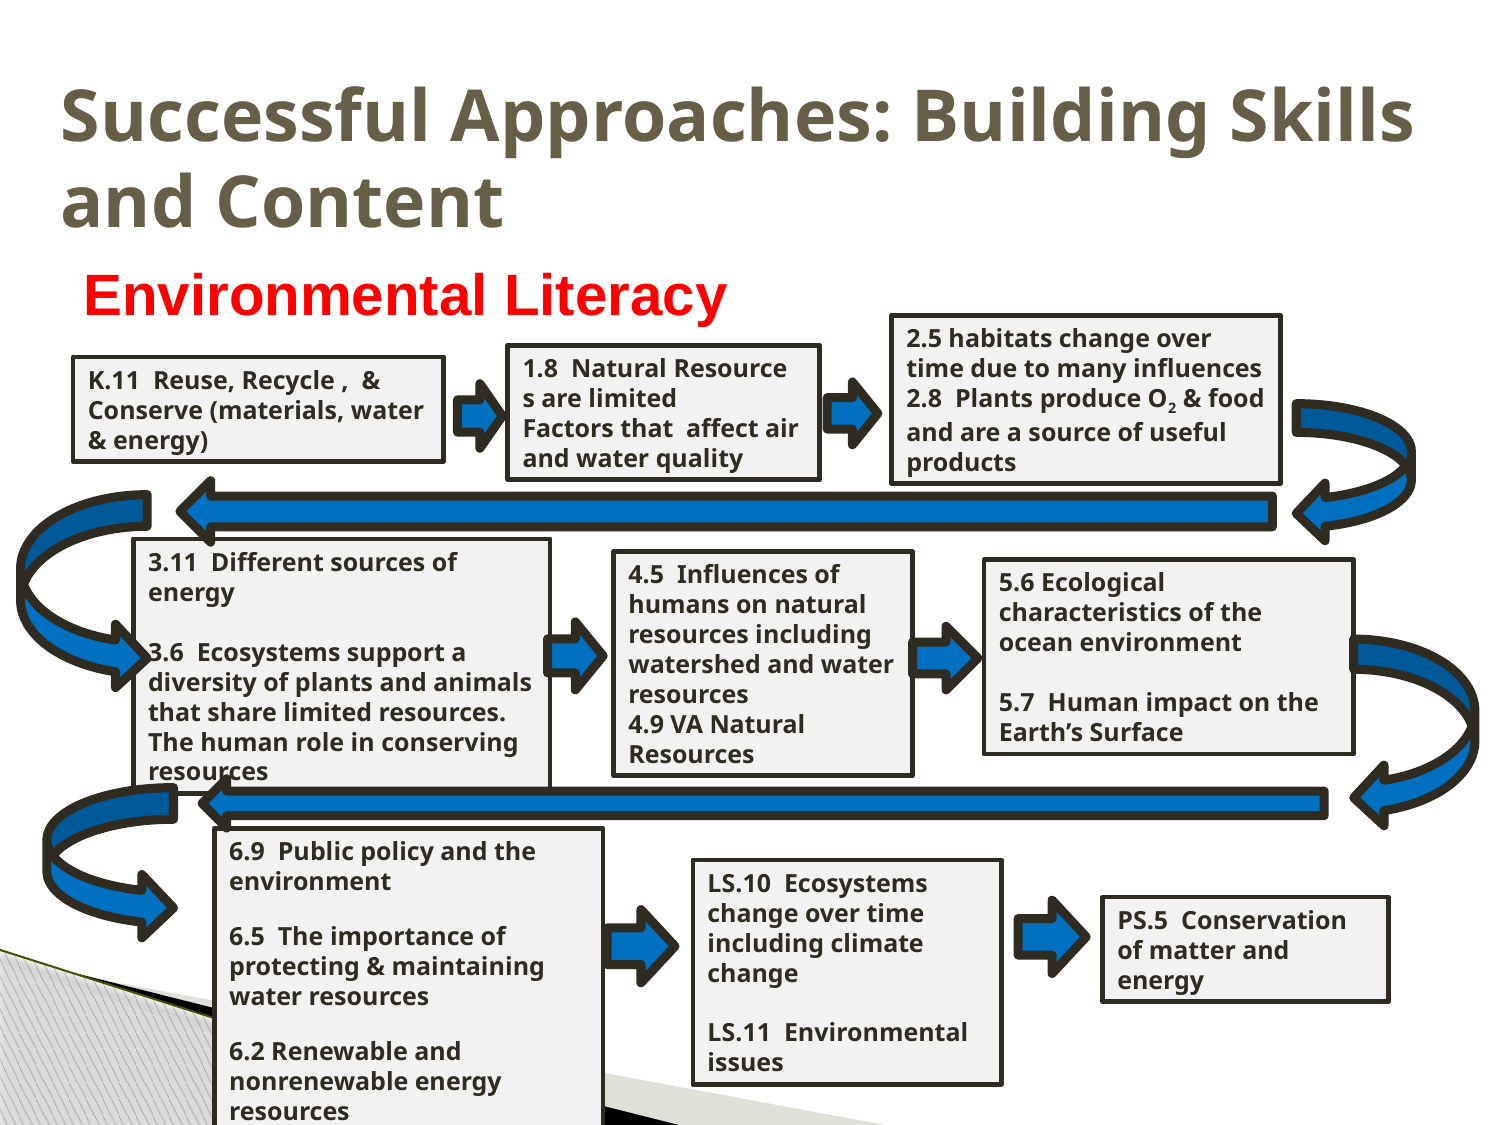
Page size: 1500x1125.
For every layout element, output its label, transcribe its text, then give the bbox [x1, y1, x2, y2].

text_box [175, 476, 1277, 547]
text_box 6.9 Public policy and the environment 6.5 The importance of protecting & maintaining water resources 6.2 Renewable and nonrenewable energy resources [214, 828, 604, 1125]
text_box [1349, 634, 1480, 831]
text_box Environmental Literacy [68, 249, 1433, 335]
text_box [197, 774, 1329, 833]
text_box [1013, 895, 1091, 978]
text_box 3.11 Different sources of energy 3.6 Ecosystems support a diversity of plants and animals that share limited resources. The human role in conserving resources [133, 538, 551, 794]
text_box [452, 379, 507, 453]
text_box LS.10 Ecosystems change over time including climate change LS.11 Environmental issues [692, 859, 1002, 1085]
text_box [42, 783, 179, 943]
text_box 1.8 Natural Resource s are limited Factors that affect air and water quality [507, 345, 820, 480]
text_box [602, 905, 680, 988]
title Successful Approaches: Building Skills and Content [45, 62, 1433, 250]
text_box [822, 377, 883, 450]
text_box [543, 617, 608, 695]
text_box 4.5 Influences of humans on natural resources including watershed and water resources 4.9 VA Natural Resources [613, 551, 913, 776]
text_box 2.5 habitats change over time due to many influences 2.8 Plants produce O2 & food and are a source of useful products [891, 315, 1281, 484]
text_box [16, 490, 152, 693]
text_box [1291, 399, 1416, 546]
text_box K.11 Reuse, Recycle , & Conserve (materials, water & energy) [73, 356, 444, 462]
text_box [908, 621, 983, 695]
text_box PS.5 Conservation of matter and energy [1102, 897, 1389, 1002]
text_box 5.6 Ecological characteristics of the ocean environment 5.7 Human impact on the Earth’s Surface [984, 559, 1354, 754]
